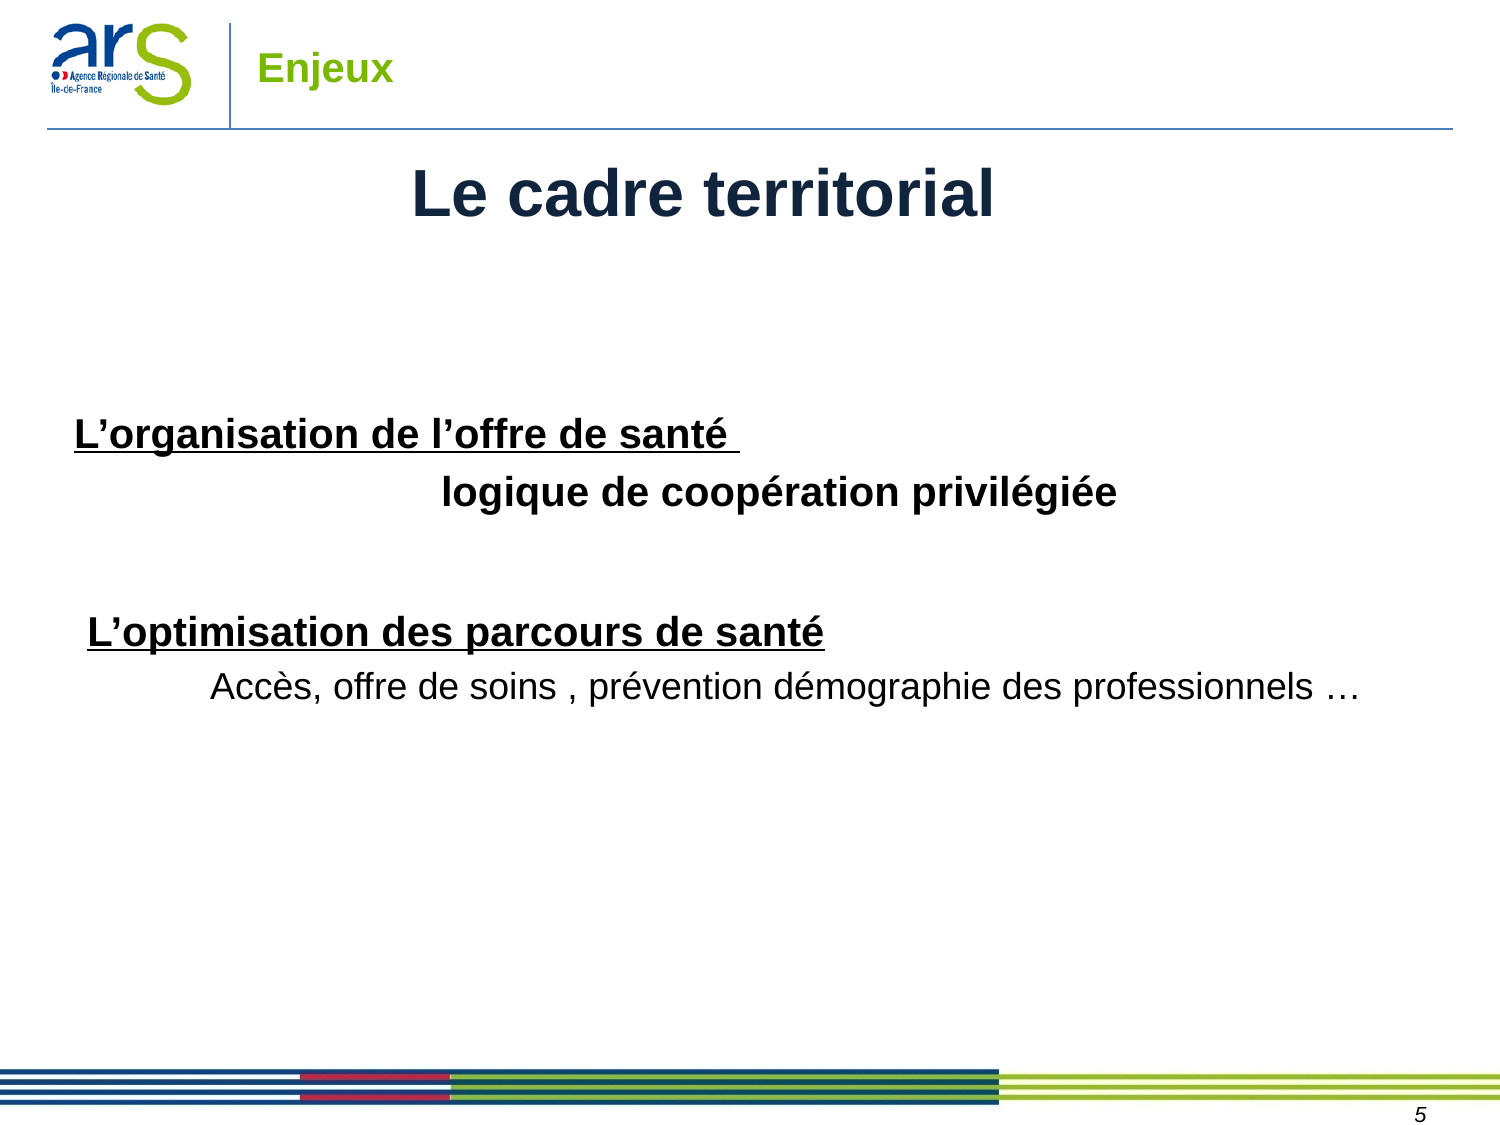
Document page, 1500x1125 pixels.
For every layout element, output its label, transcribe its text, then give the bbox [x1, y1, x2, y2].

picture [35, 23, 198, 106]
picture [0, 1063, 1500, 1118]
text_box Le cadre territorial [24, 151, 1384, 229]
list L’organisation de l’offre de santé logique de coopération privilégiée L’optimisation des parcours de santé Accès, offre de soins , prévention démographie des professionnels … [0, 223, 1500, 1063]
title Enjeux [241, 18, 1426, 114]
